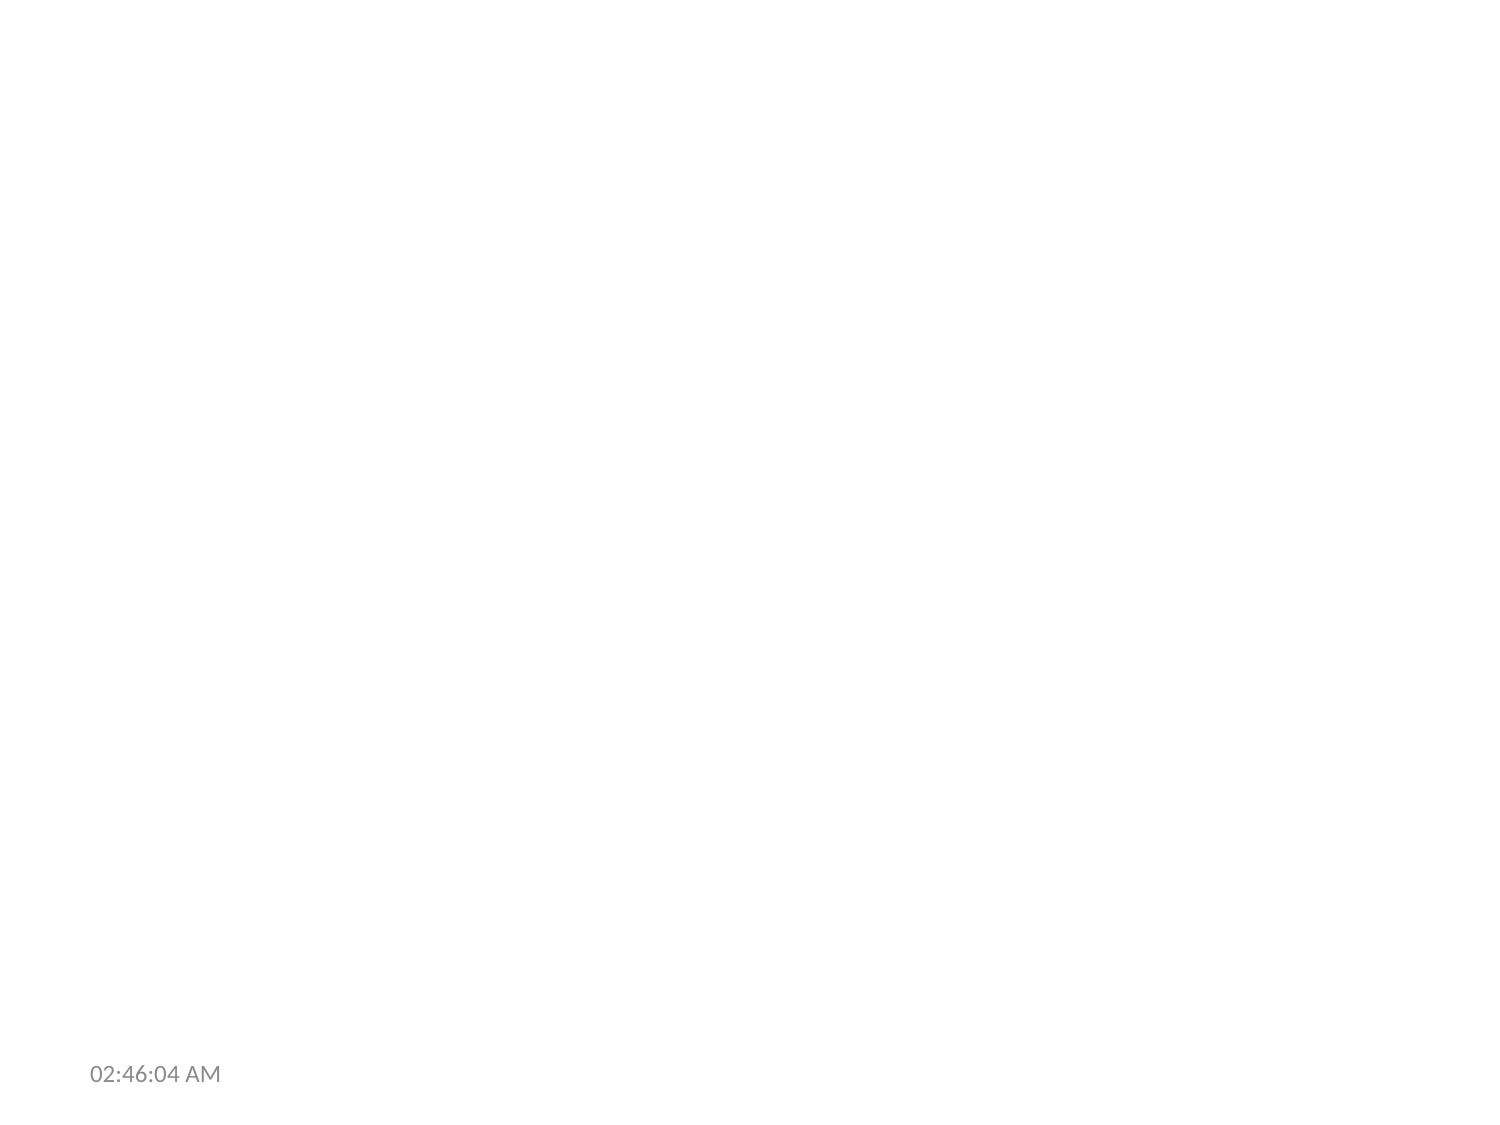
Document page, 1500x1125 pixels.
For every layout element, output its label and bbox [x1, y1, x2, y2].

slide_number [75, 1042, 425, 1103]
